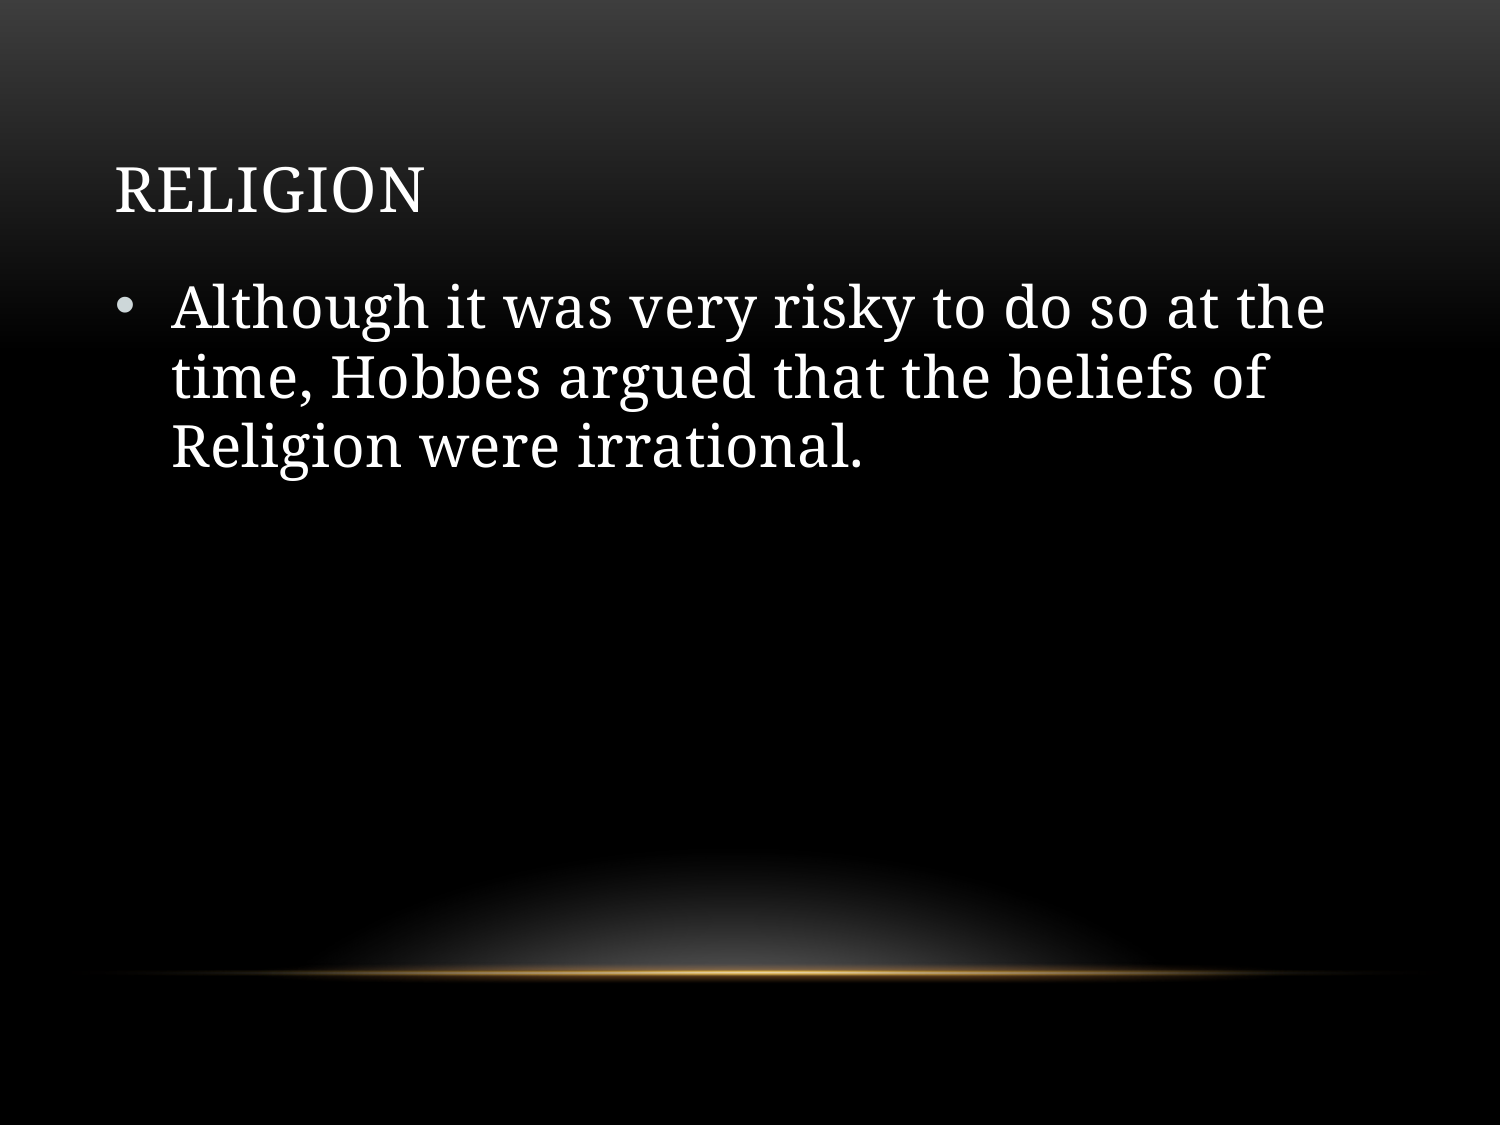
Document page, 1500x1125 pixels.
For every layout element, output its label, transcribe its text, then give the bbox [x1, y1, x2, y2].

picture [0, 0, 1500, 1125]
title Religion [99, 45, 1400, 233]
list Although it was very risky to do so at the time, Hobbes argued that the beliefs of Religion were irrational. [99, 262, 1400, 938]
